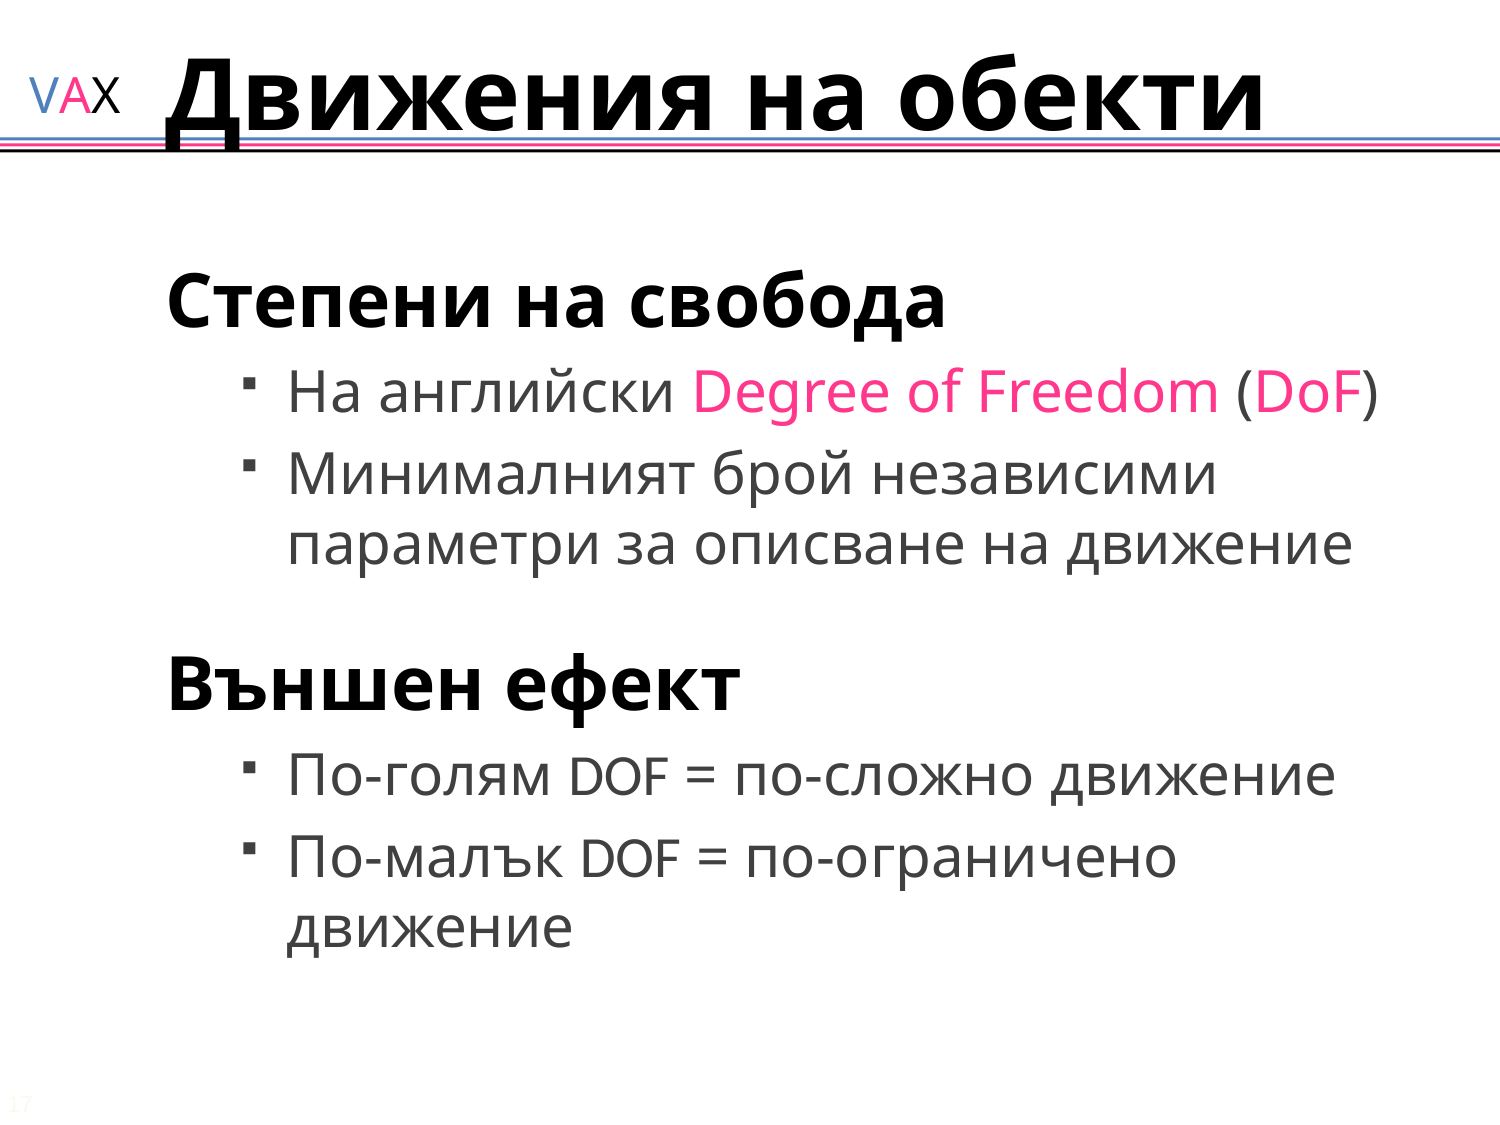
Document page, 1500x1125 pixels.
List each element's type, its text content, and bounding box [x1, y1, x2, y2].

title Движения на обекти [0, 37, 1500, 144]
list Степени на свобода На английски Degree of Freedom (DоF) Минималният брой независими параметри за описване на движение Външен ефект По-голям DOF = по-сложно движение По-малък DOF = по-ограничено движение [150, 200, 1488, 1113]
